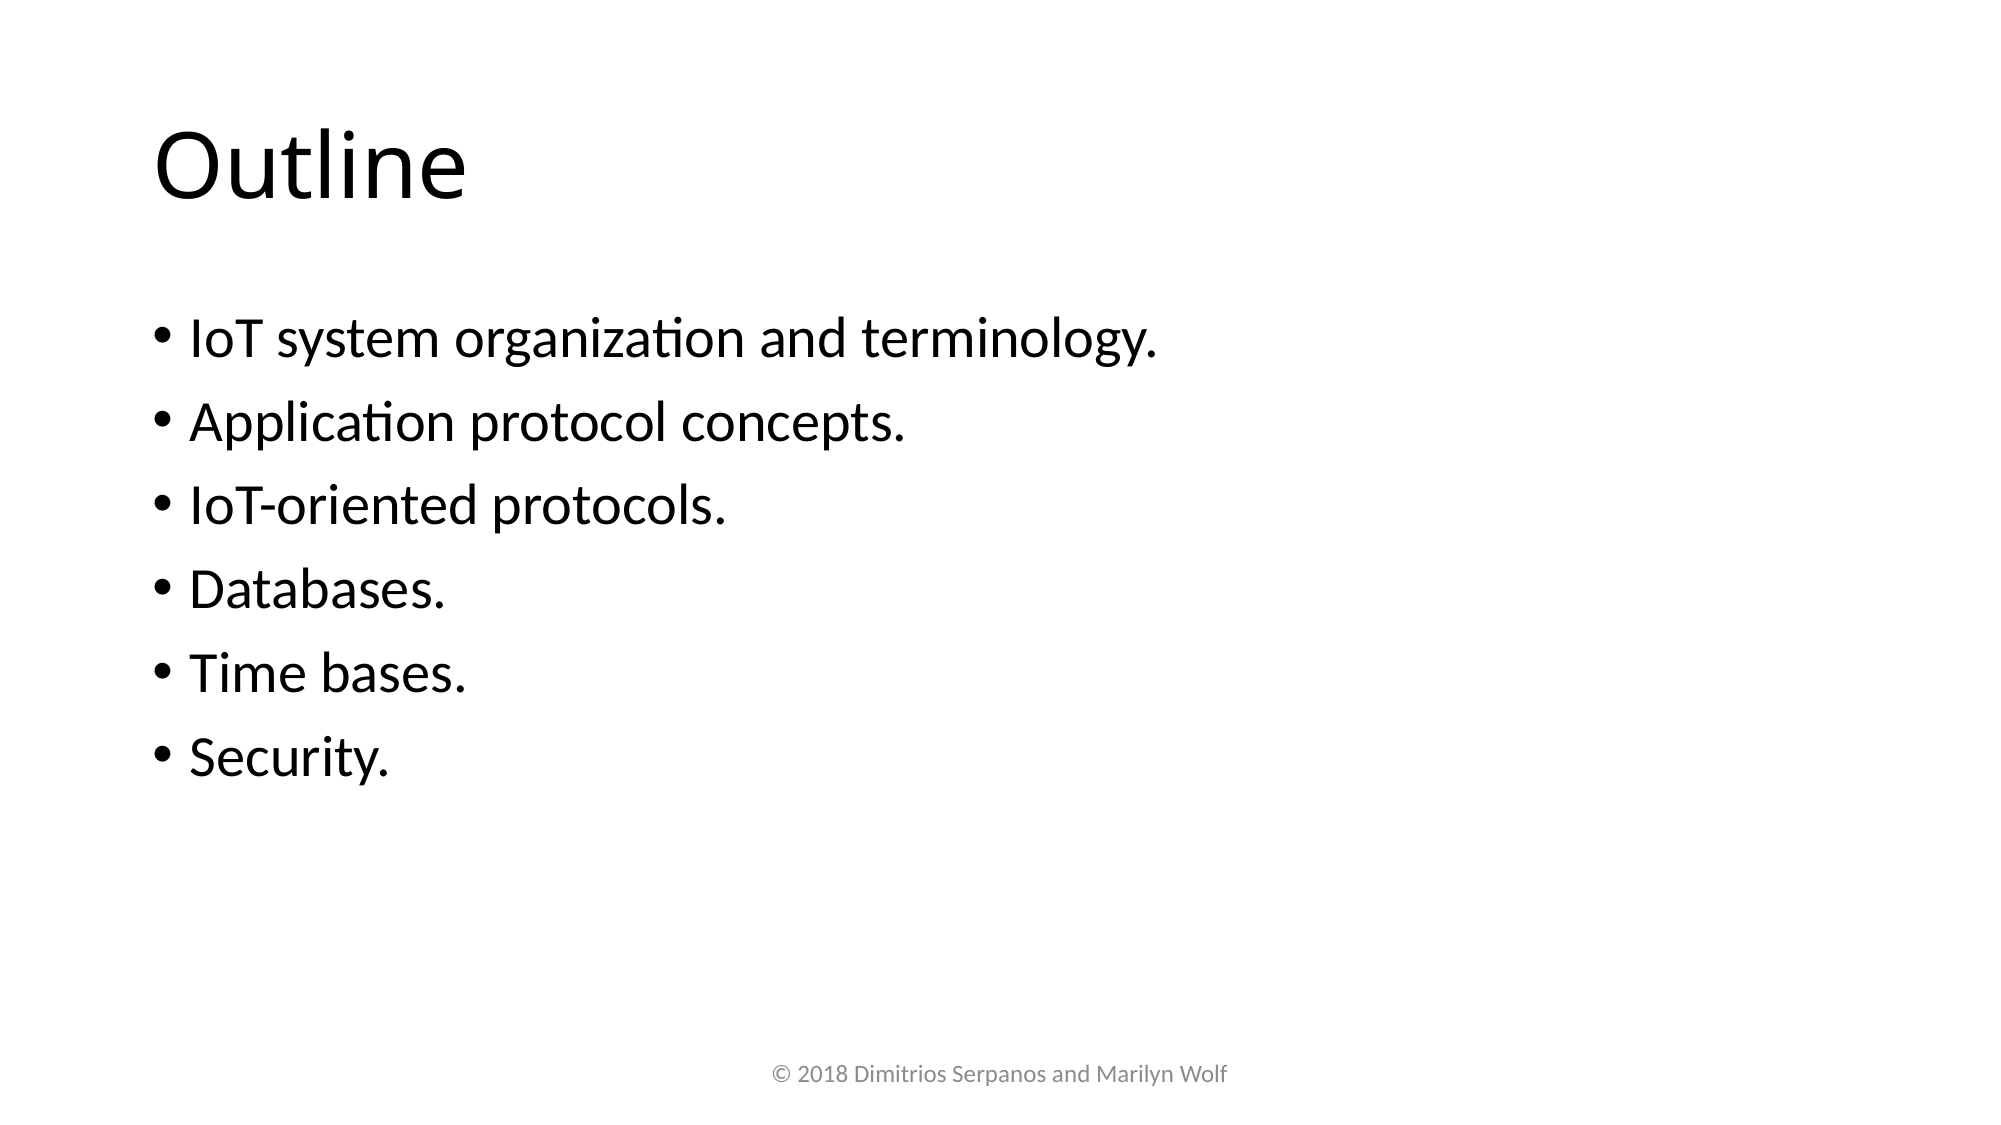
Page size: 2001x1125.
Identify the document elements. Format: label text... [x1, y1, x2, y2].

footer © 2018 Dimitrios Serpanos and Marilyn Wolf [662, 1042, 1338, 1103]
list IoT system organization and terminology. Application protocol concepts. IoT-oriented protocols. Databases. Time bases. Security. [137, 299, 1863, 1014]
title Outline [137, 59, 1863, 278]
